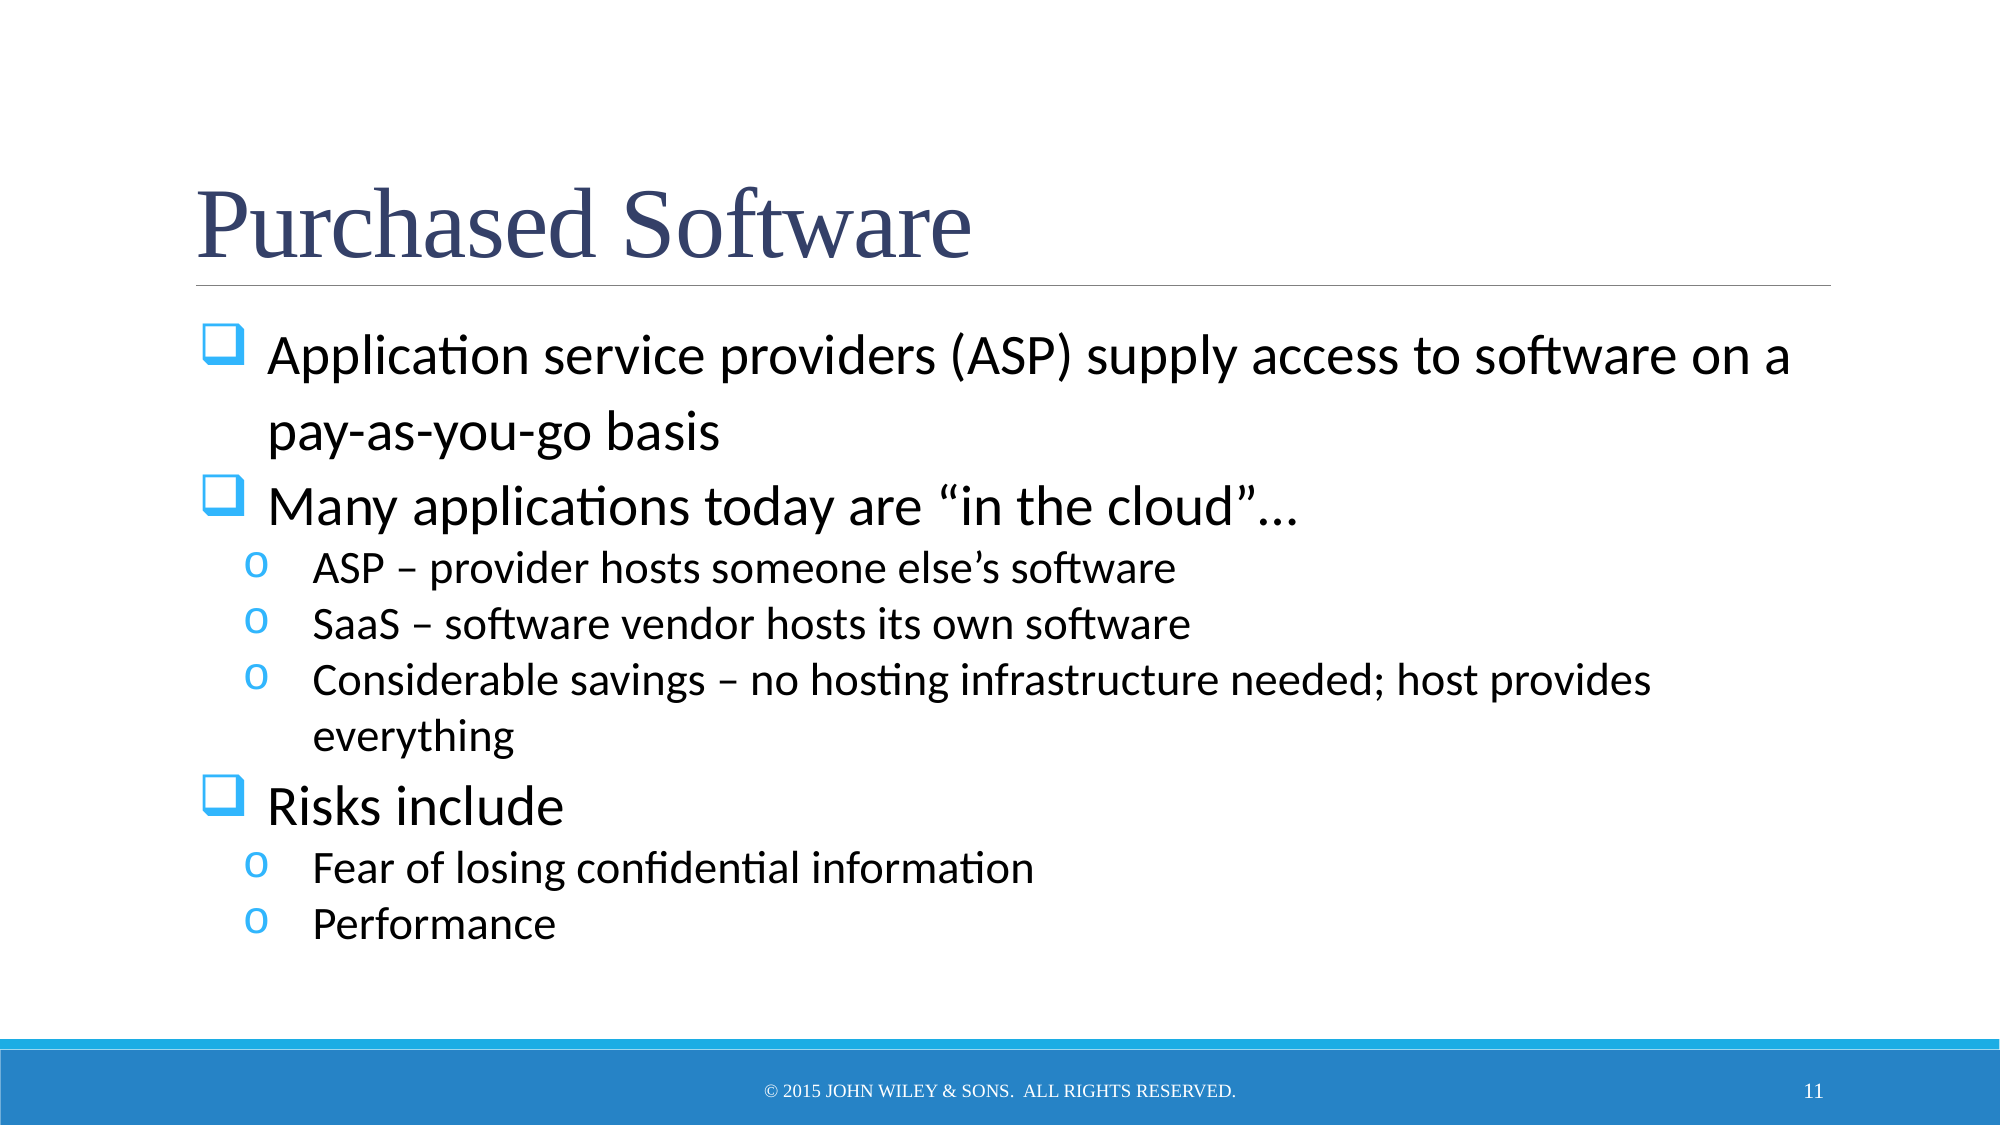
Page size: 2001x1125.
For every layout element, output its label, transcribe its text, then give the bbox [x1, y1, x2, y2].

list Application service providers (ASP) supply access to software on a pay-as-you-go basis Many applications today are “in the cloud”… ASP – provider hosts someone else’s software SaaS – software vendor hosts its own software Considerable savings – no hosting infrastructure needed; host provides everything Risks include Fear of losing confidential information Performance [180, 302, 1830, 963]
footer © 2015 John Wiley & Sons. All Rights Reserved. [604, 1059, 1396, 1120]
slide_number 11 [1624, 1059, 1840, 1120]
title Purchased Software [180, 47, 1830, 285]
